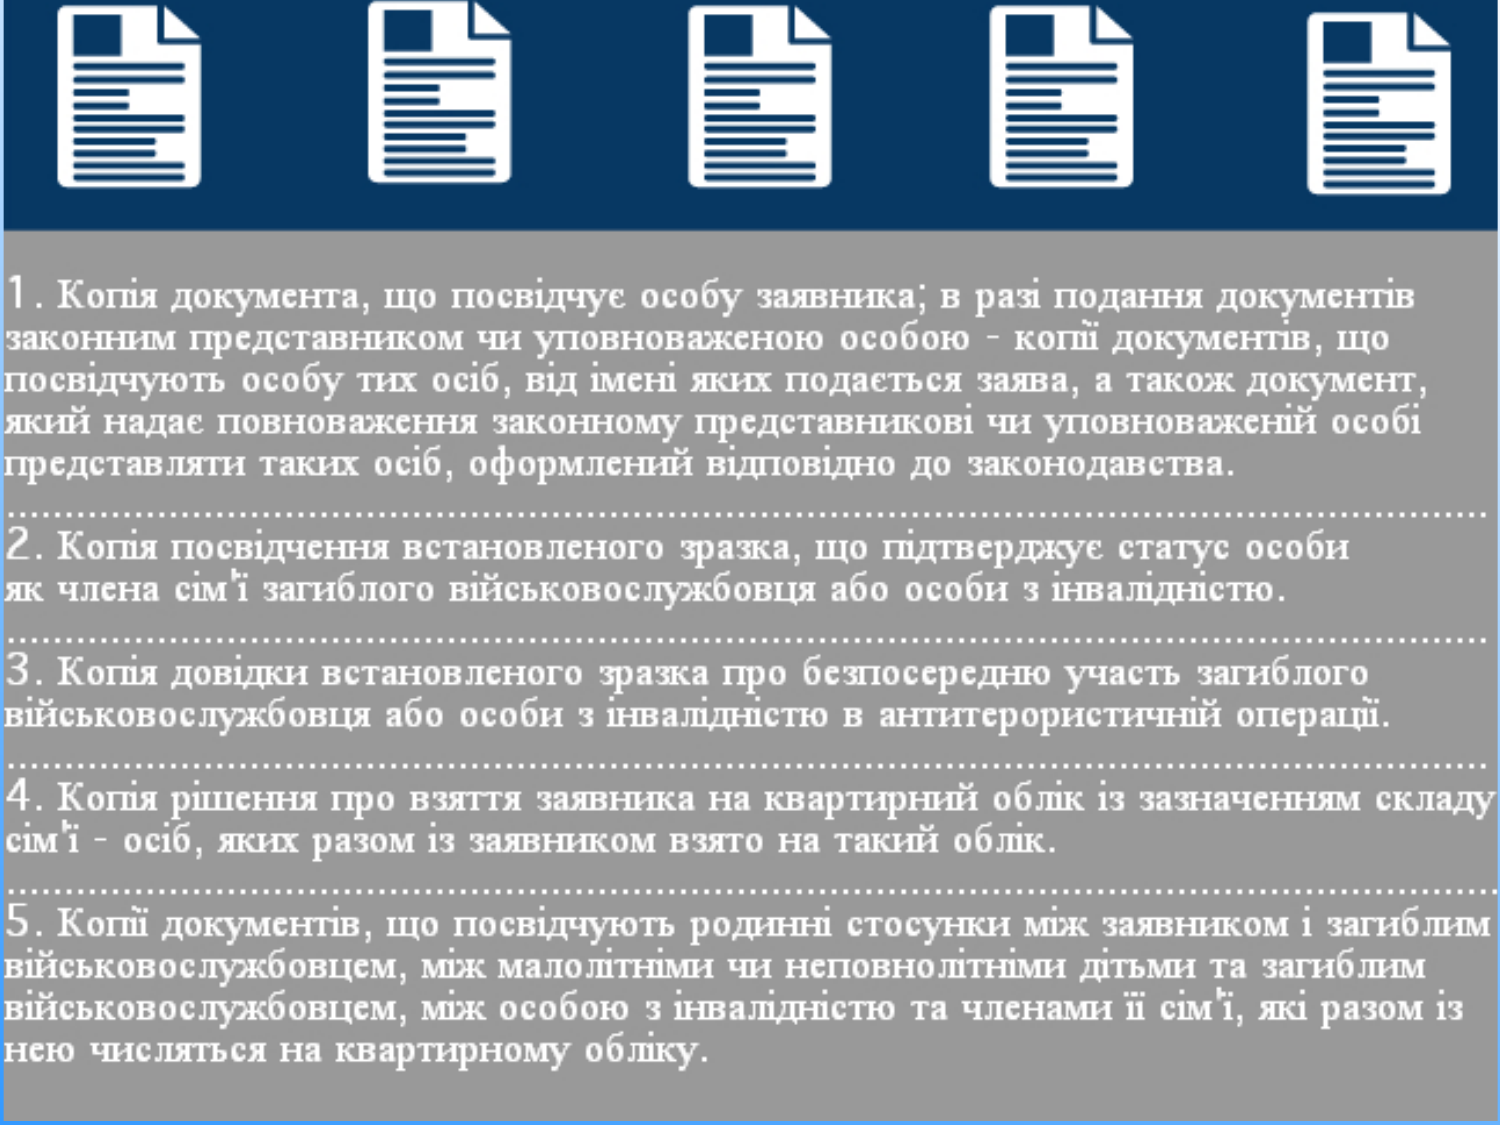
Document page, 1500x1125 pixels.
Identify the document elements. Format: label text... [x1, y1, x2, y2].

table_cell 100% [818, 1121, 845, 1125]
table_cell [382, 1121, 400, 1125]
picture [3, 0, 1498, 1121]
